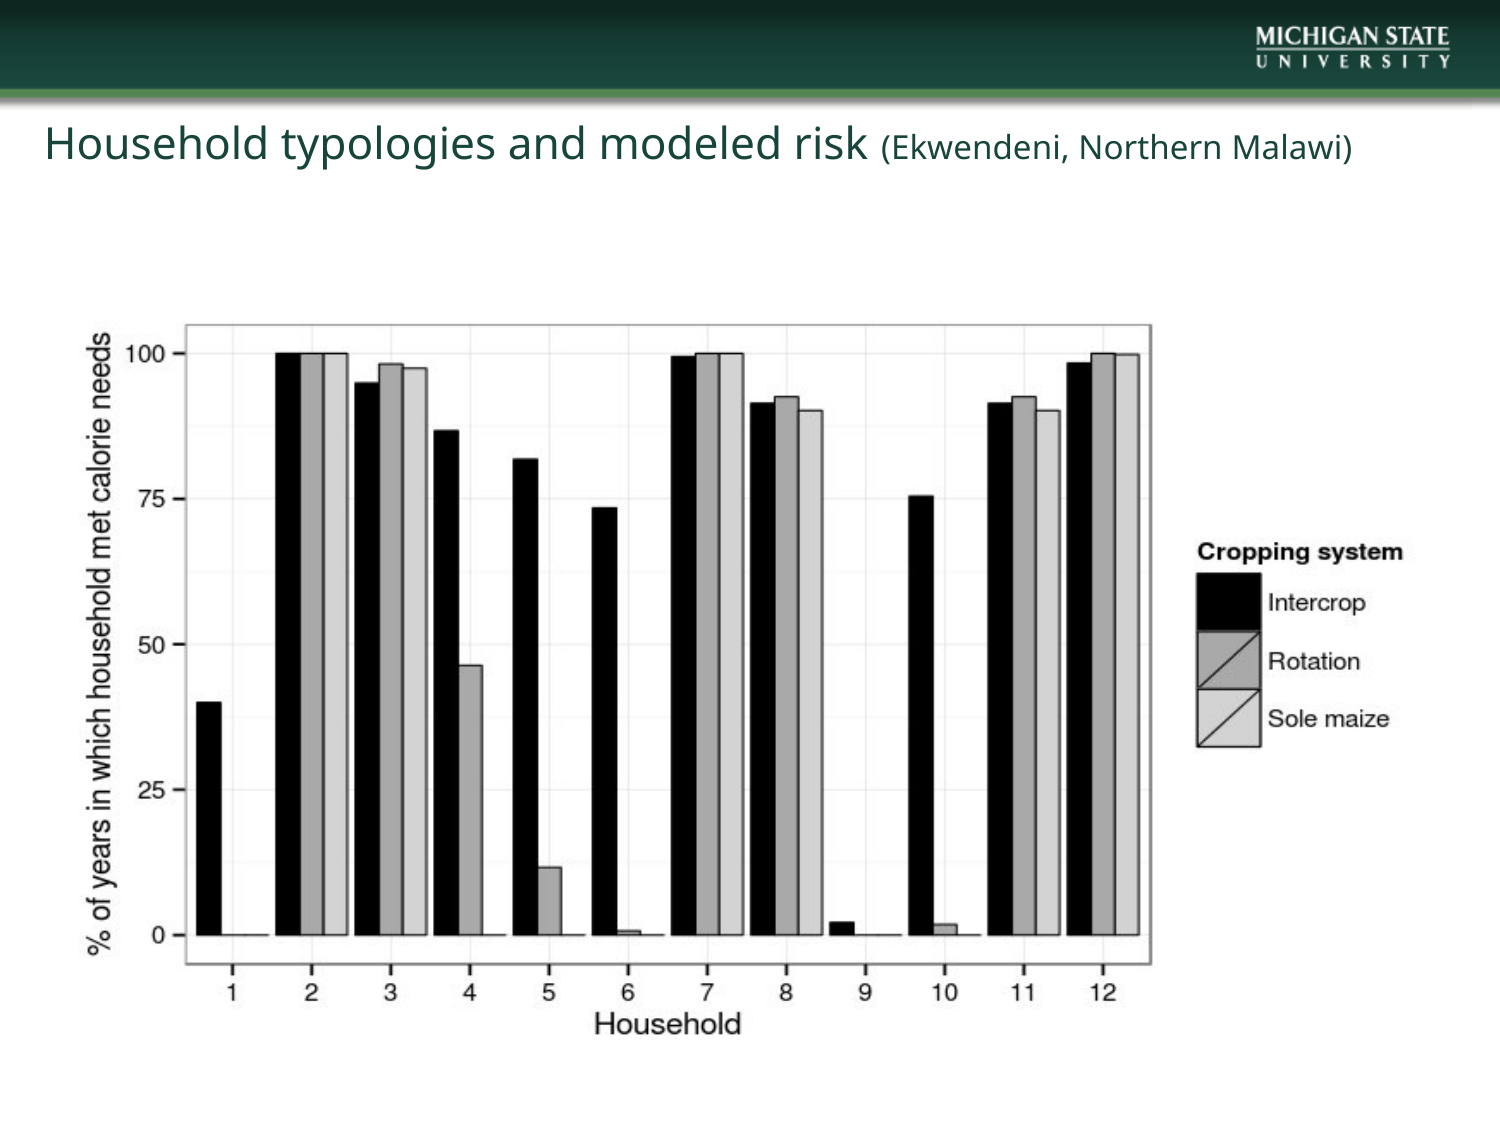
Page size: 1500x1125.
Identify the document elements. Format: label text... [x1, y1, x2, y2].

picture [0, 0, 1500, 110]
picture [51, 283, 1500, 1068]
title Household typologies and modeled risk (Ekwendeni, Northern Malawi) [29, 108, 1380, 187]
